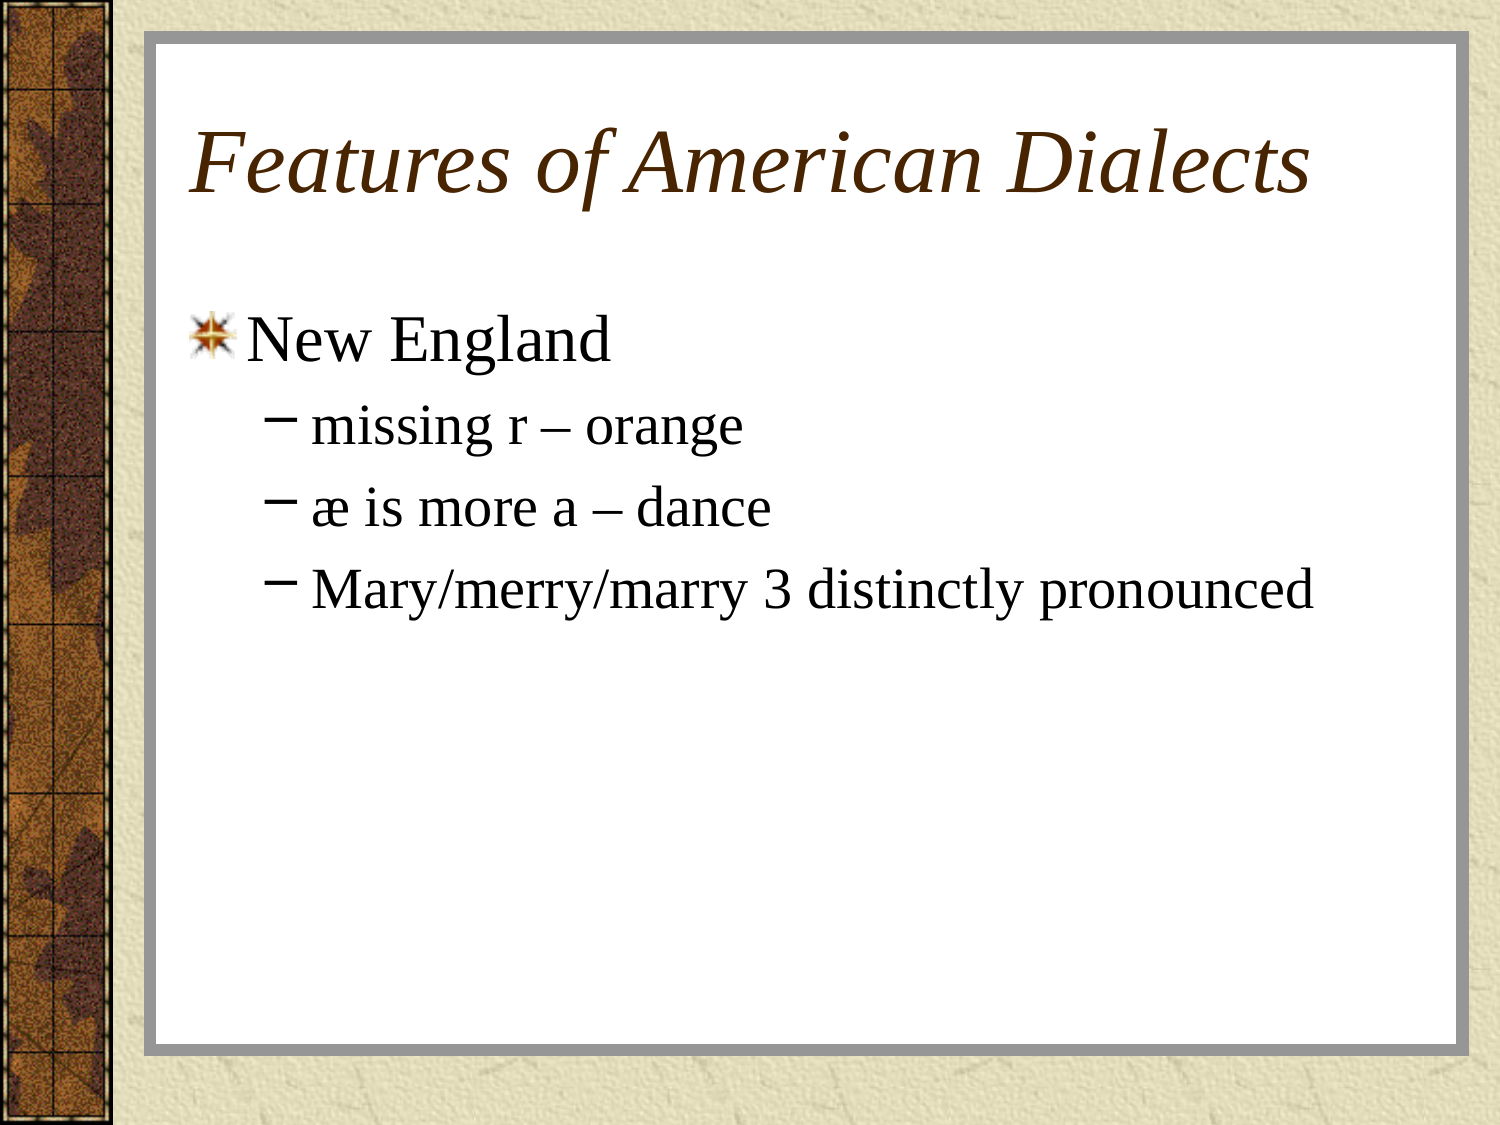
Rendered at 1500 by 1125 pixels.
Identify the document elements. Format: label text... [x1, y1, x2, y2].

title Features of American Dialects [174, 62, 1450, 250]
picture [0, 0, 1500, 1125]
list New England missing r – orange æ is more a – dance Mary/merry/marry 3 distinctly pronounced [174, 287, 1450, 963]
